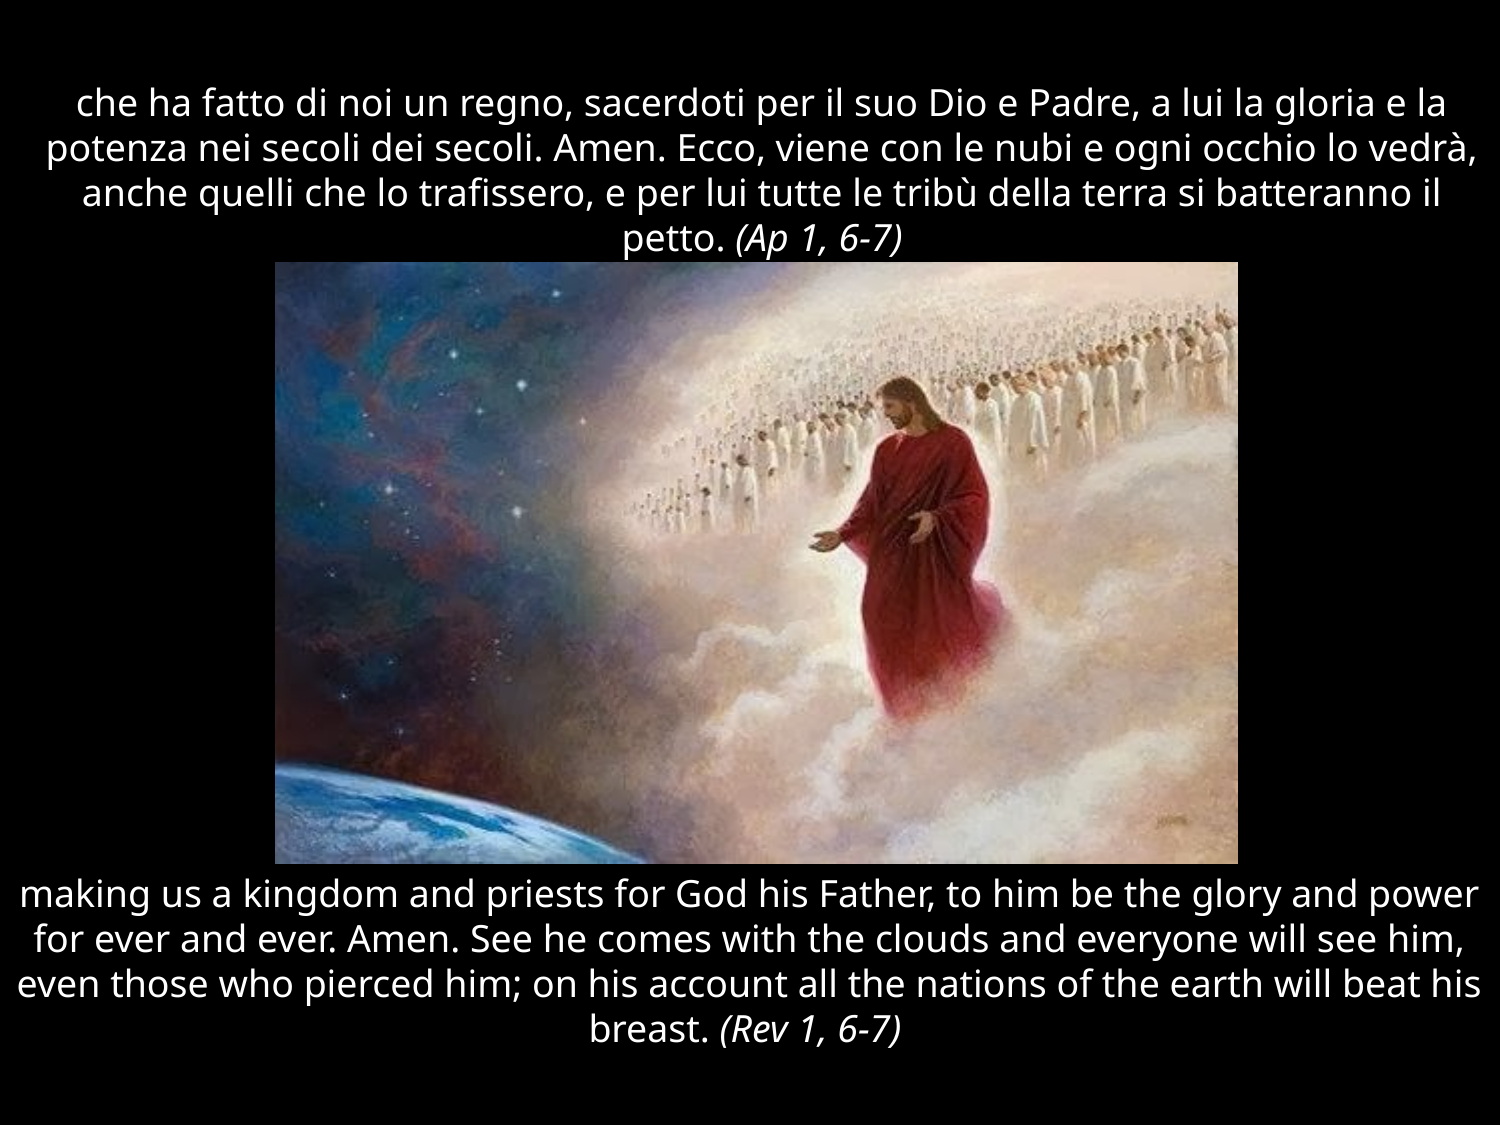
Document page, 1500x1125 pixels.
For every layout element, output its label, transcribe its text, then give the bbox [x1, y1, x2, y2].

text_box making us a kingdom and priests for God his Father, to him be the glory and power for ever and ever. Amen. See he comes with the clouds and everyone will see him, even those who pierced him; on his account all the nations of the earth will beat his breast. (Rev 1, 6-7) [0, 862, 1500, 1058]
title che ha fatto di noi un regno, sacerdoti per il suo Dio e Padre, a lui la gloria e la potenza nei secoli dei secoli. Amen. Ecco, viene con le nubi e ogni occhio lo vedrà, anche quelli che lo trafissero, e per lui tutte le tribù della terra si batteranno il petto. (Ap 1, 6-7) [24, 99, 1500, 238]
picture [274, 262, 1238, 864]
